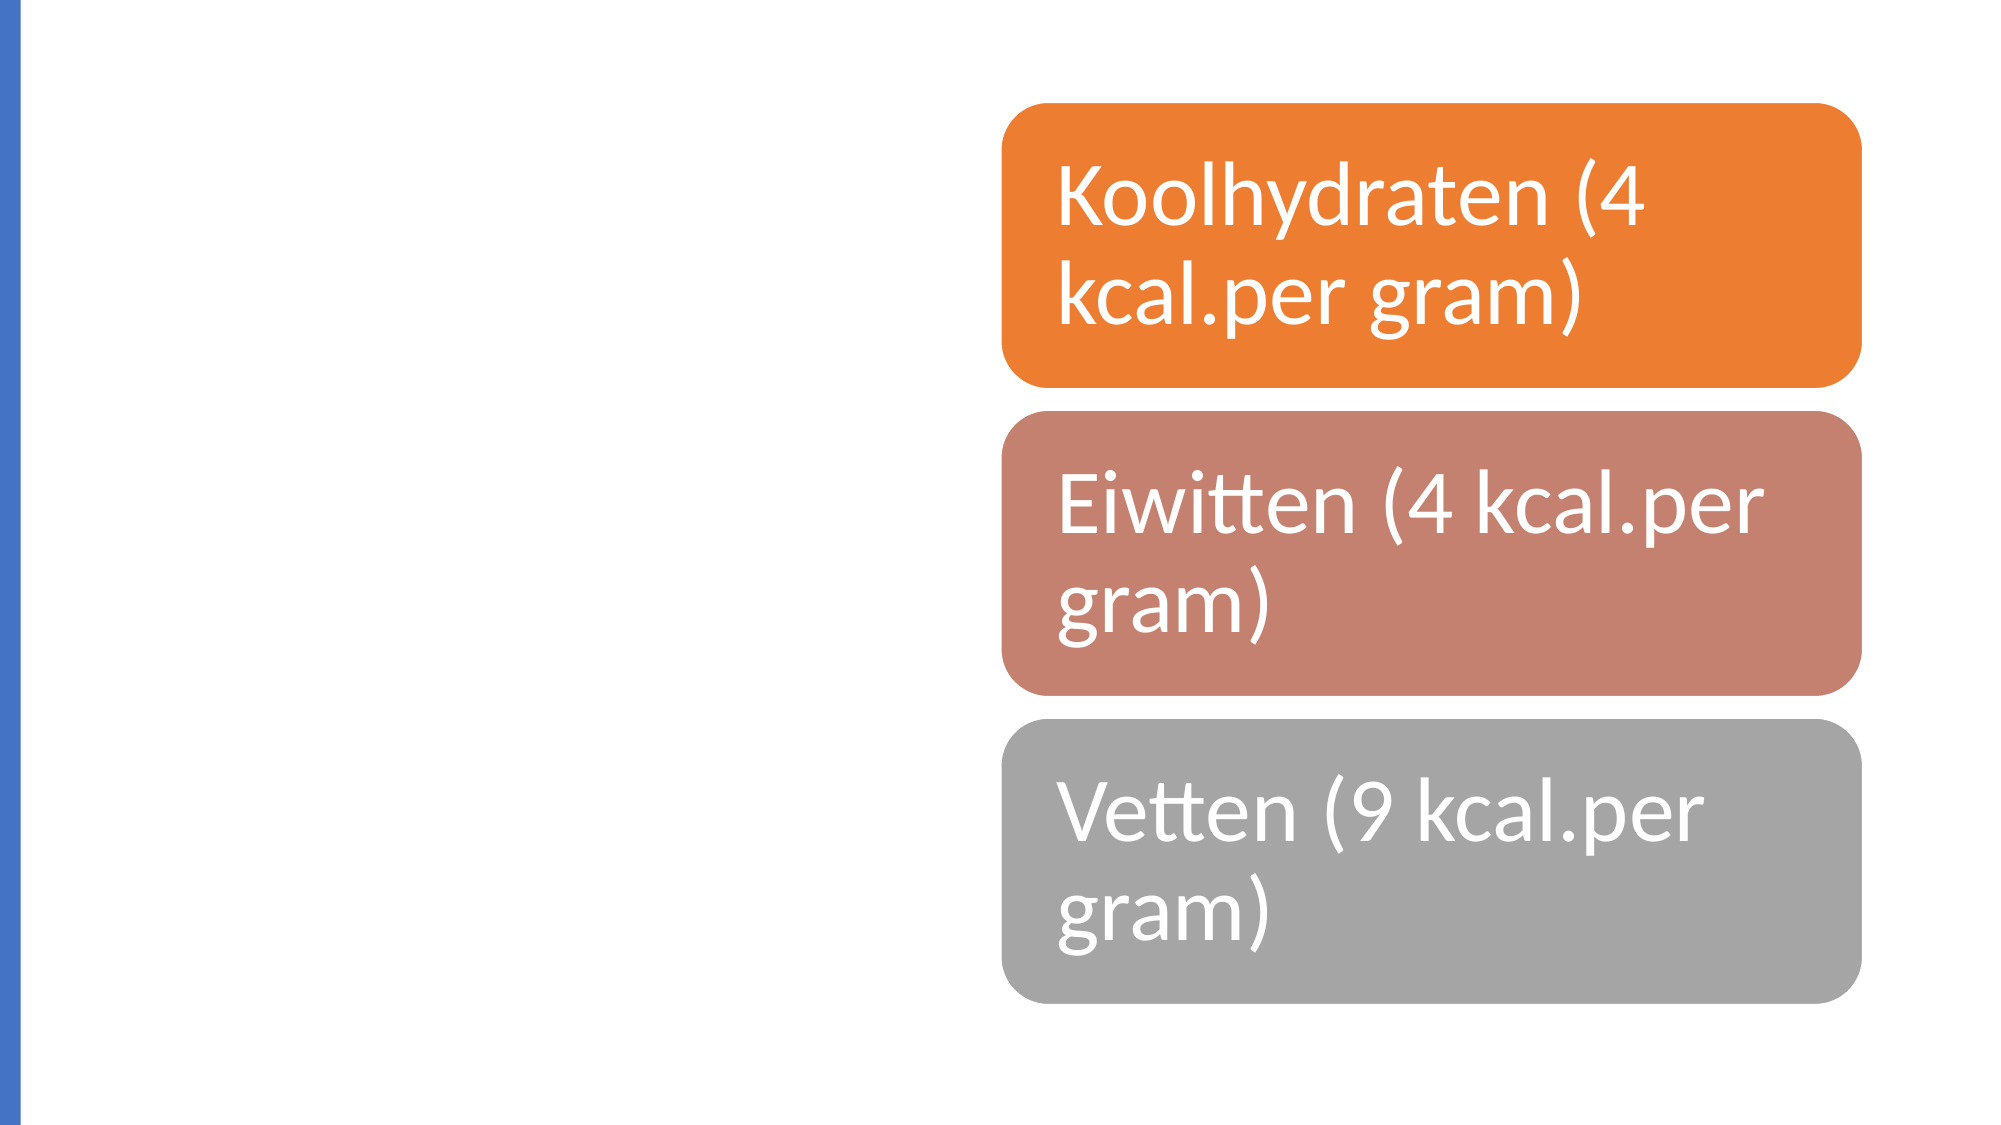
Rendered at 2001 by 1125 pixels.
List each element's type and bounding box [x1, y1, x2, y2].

list [1000, 101, 1863, 1005]
text_box [0, 0, 21, 1125]
